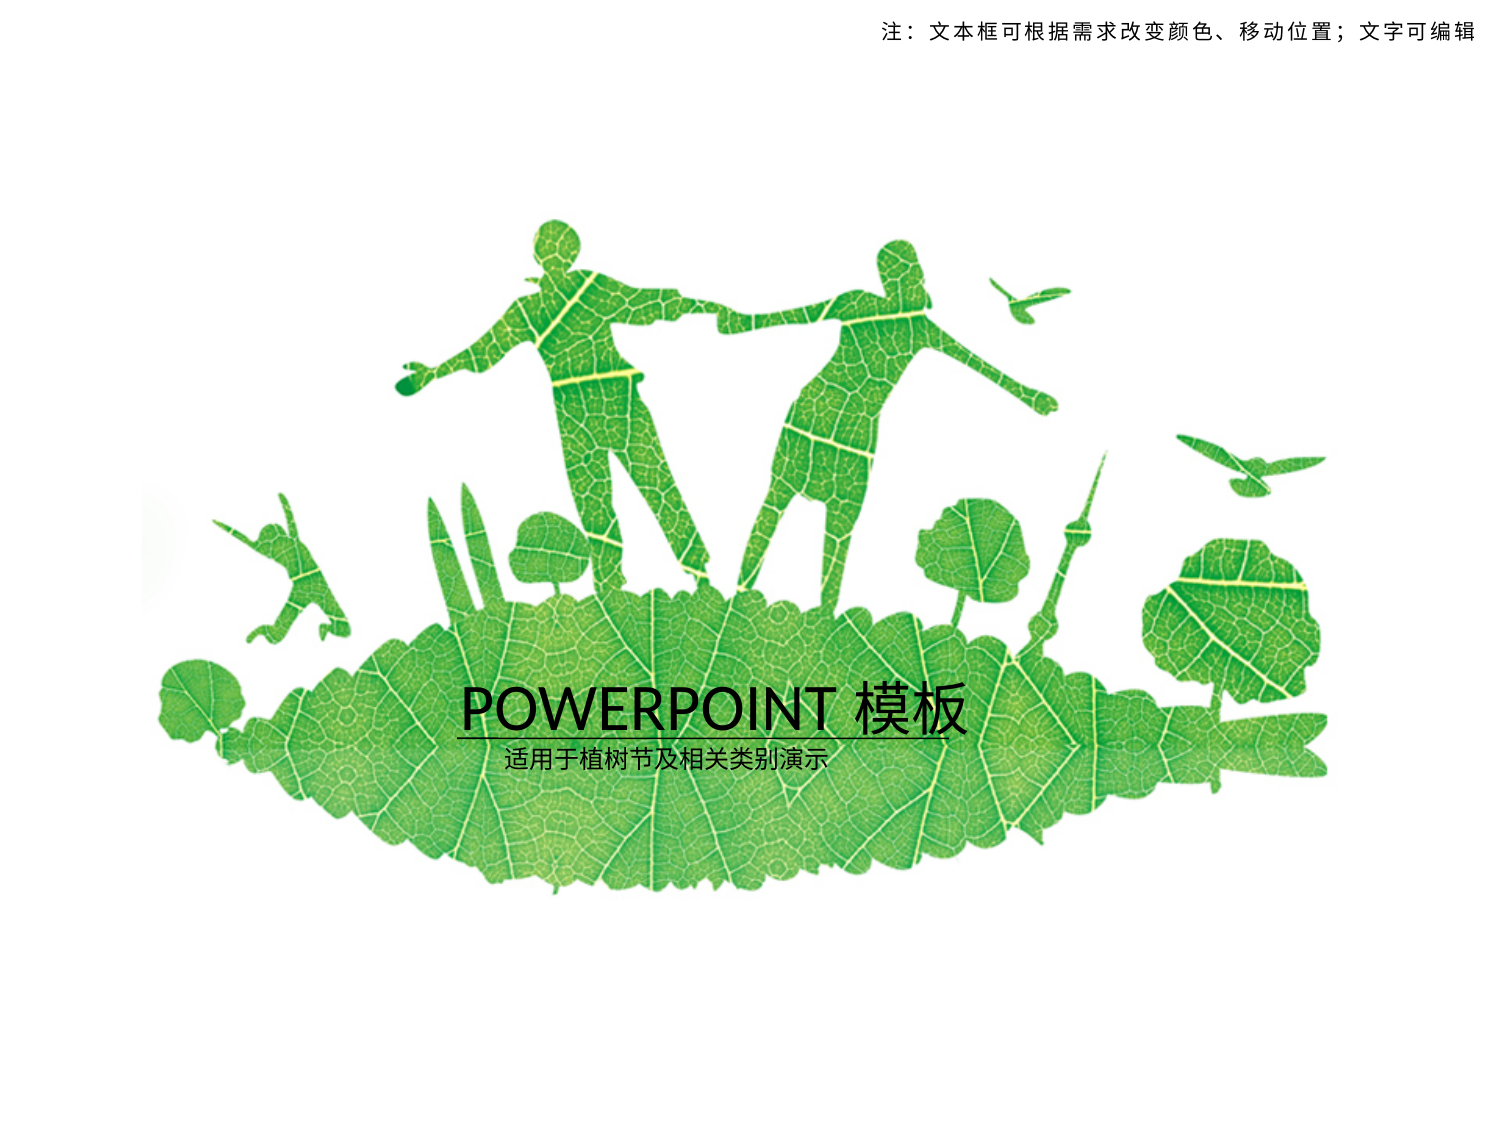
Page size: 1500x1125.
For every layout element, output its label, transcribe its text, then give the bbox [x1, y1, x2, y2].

text_box 注：文本框可根据需求改变颜色、移动位置；文字可编辑 [867, 11, 1500, 82]
picture [0, 0, 1500, 1125]
text_box POWERPOINT模板 适用于植树节及相关类别演示 [445, 656, 1243, 836]
